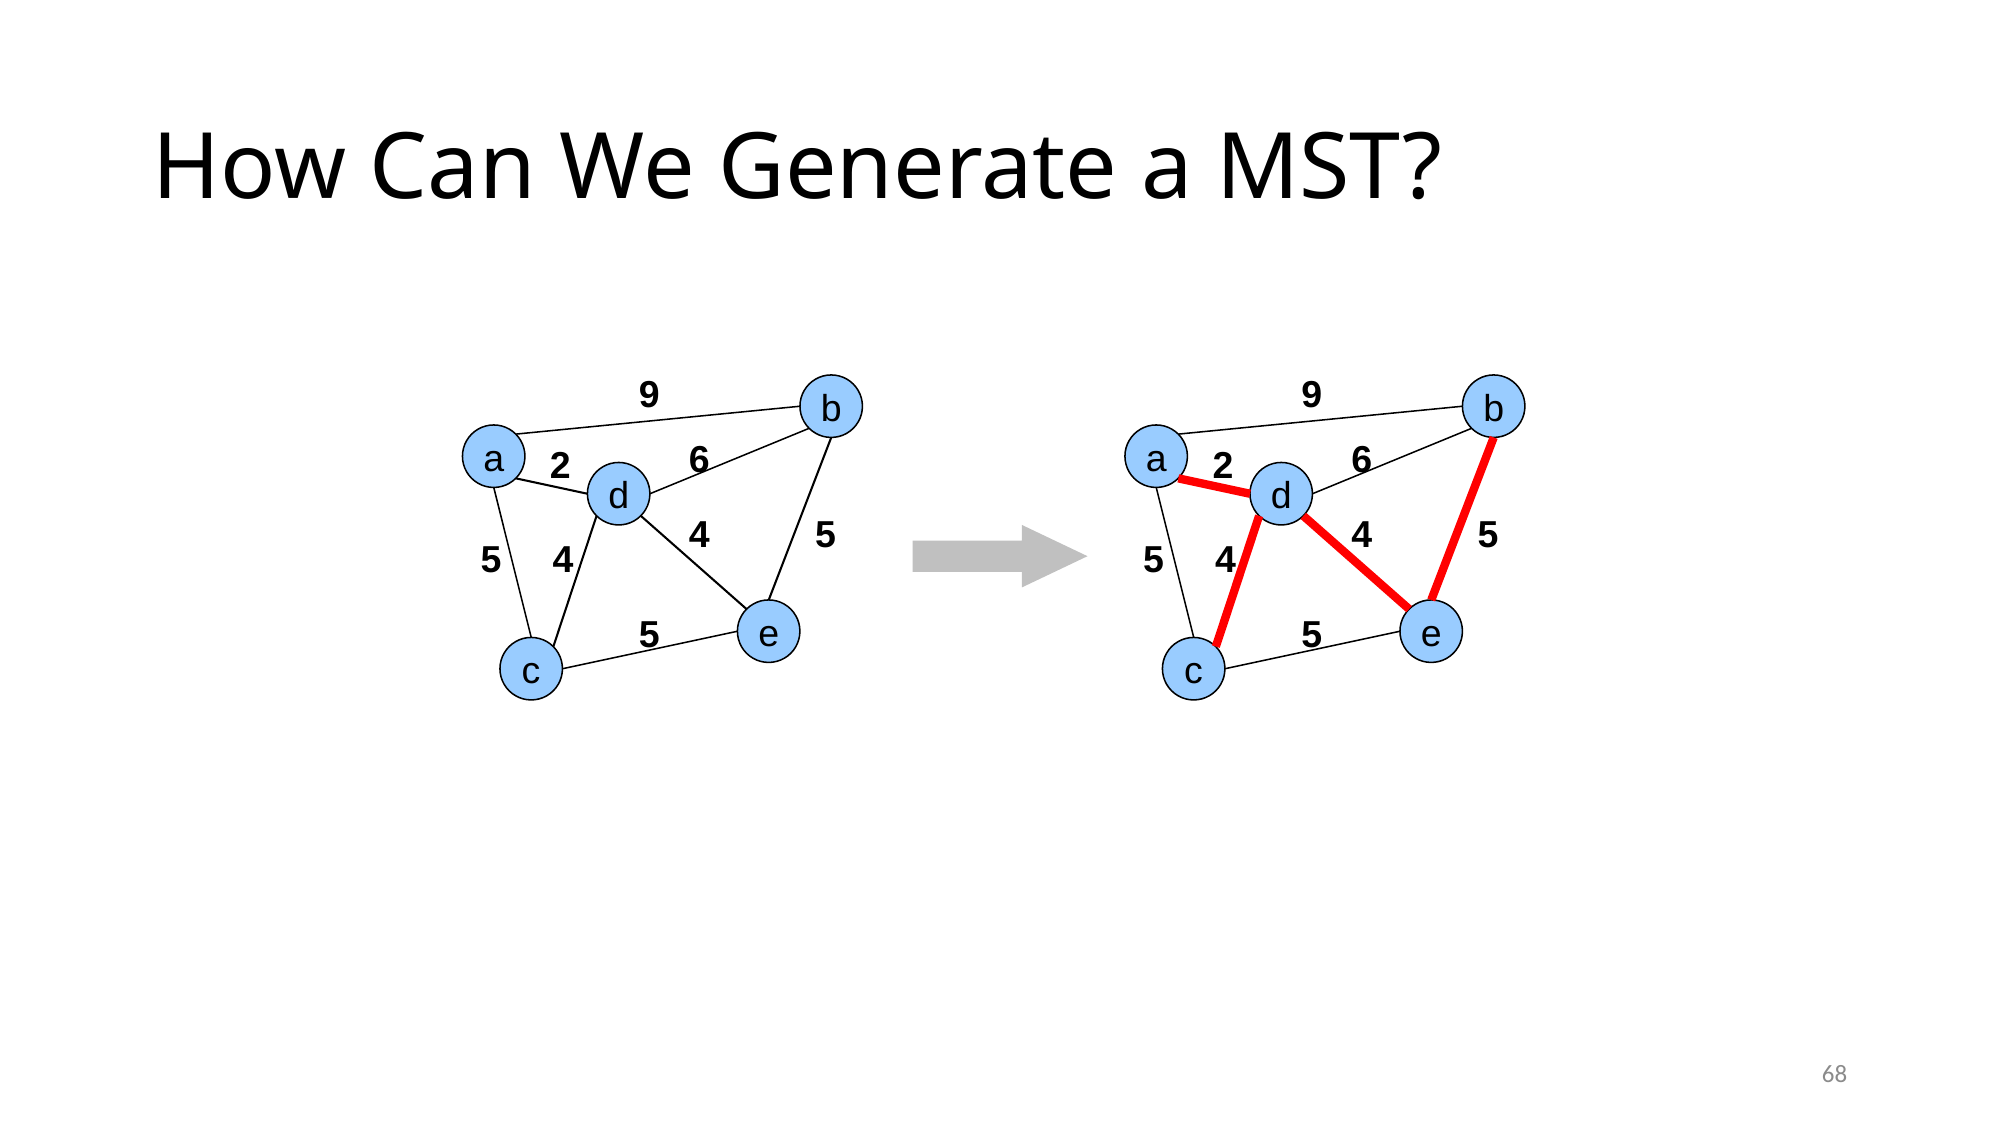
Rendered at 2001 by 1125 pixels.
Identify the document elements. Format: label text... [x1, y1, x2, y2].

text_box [462, 362, 863, 700]
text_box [1124, 362, 1525, 700]
title How Can We Generate a MST? [137, 59, 1863, 278]
slide_number 68 [1412, 1042, 1863, 1103]
text_box [912, 524, 1088, 588]
